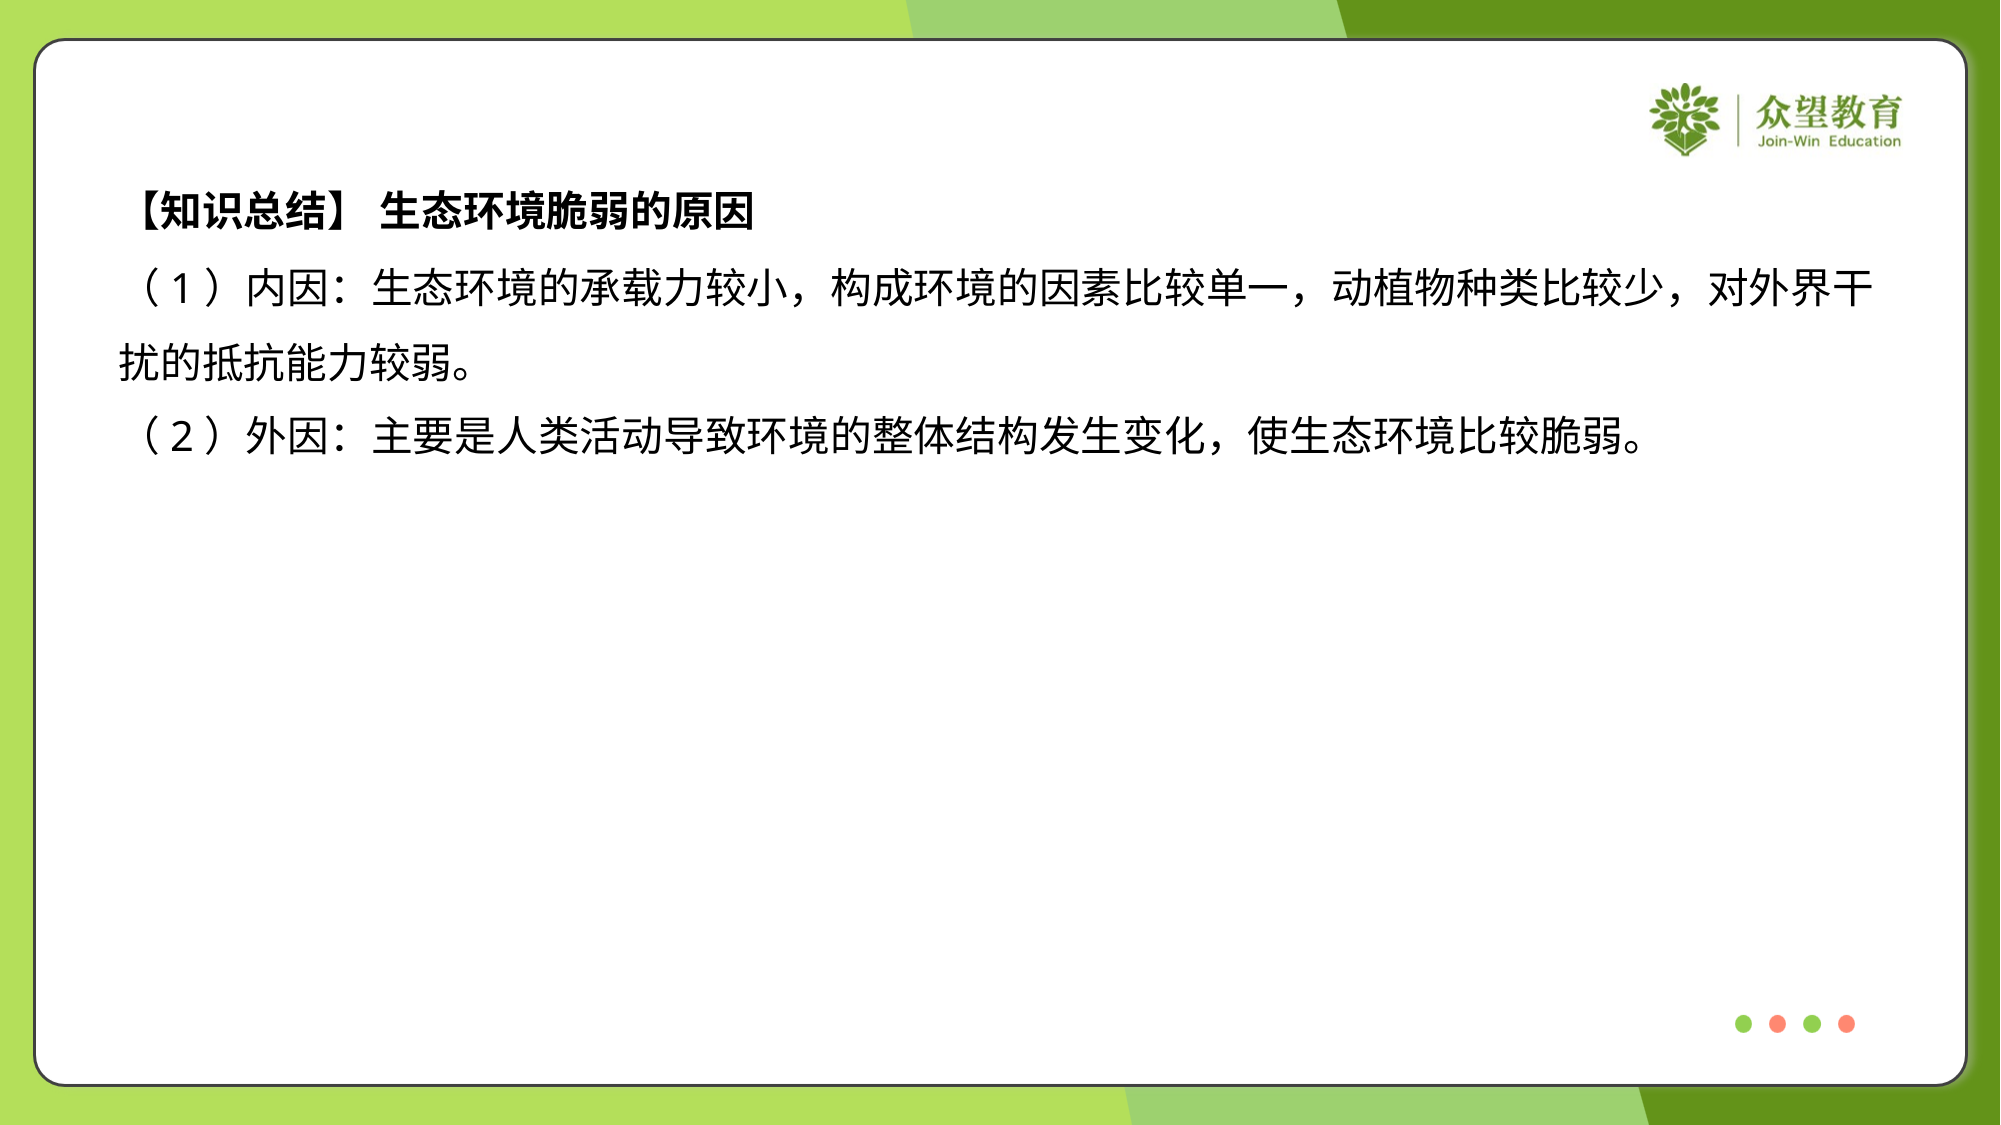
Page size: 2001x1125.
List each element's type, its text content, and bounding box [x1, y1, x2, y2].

picture [0, 0, 2000, 1125]
text_box 【知识总结】 生态环境脆弱的原因 （1）内因：生态环境的承载力较小，构成环境的因素比较单一，动植物种类比较少，对外界干 扰的抵抗能力较弱。 （2）外因：主要是人类活动导致环境的整体结构发生变化，使生态环境比较脆弱。 [118, 159, 1883, 452]
